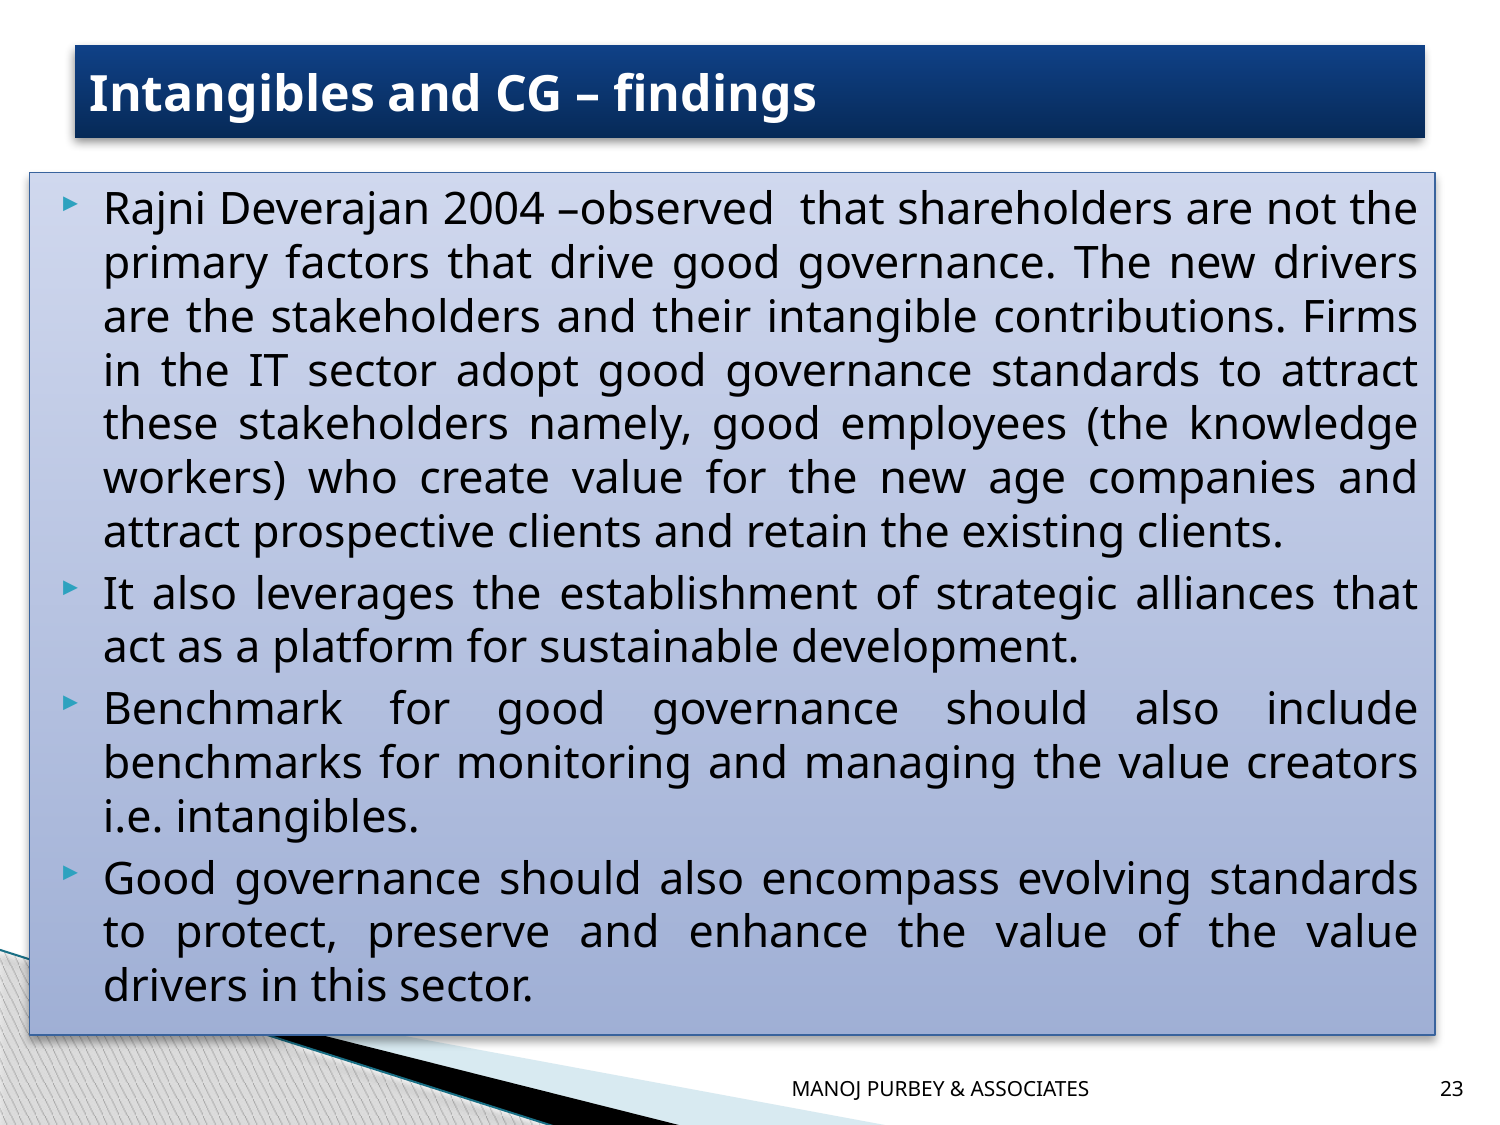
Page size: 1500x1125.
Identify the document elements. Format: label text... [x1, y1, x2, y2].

slide_number 23 [1418, 1051, 1479, 1112]
title Intangibles and CG – findings [75, 45, 1425, 138]
footer MANOJ PURBEY & ASSOCIATES [718, 1051, 1105, 1112]
list Rajni Deverajan 2004 –observed that shareholders are not the primary factors that drive good governance. The new drivers are the stakeholders and their intangible contributions. Firms in the IT sector adopt good governance standards to attract these stakeholders namely, good employees (the knowledge workers) who create value for the new age companies and attract prospective clients and retain the existing clients. It also leverages the establishment of strategic alliances that act as a platform for sustainable development. Benchmark for good governance should also include benchmarks for monitoring and managing the value creators i.e. intangibles. Good governance should also encompass evolving standards to protect, preserve and enhance the value of the value drivers in this sector. [29, 172, 1436, 1036]
